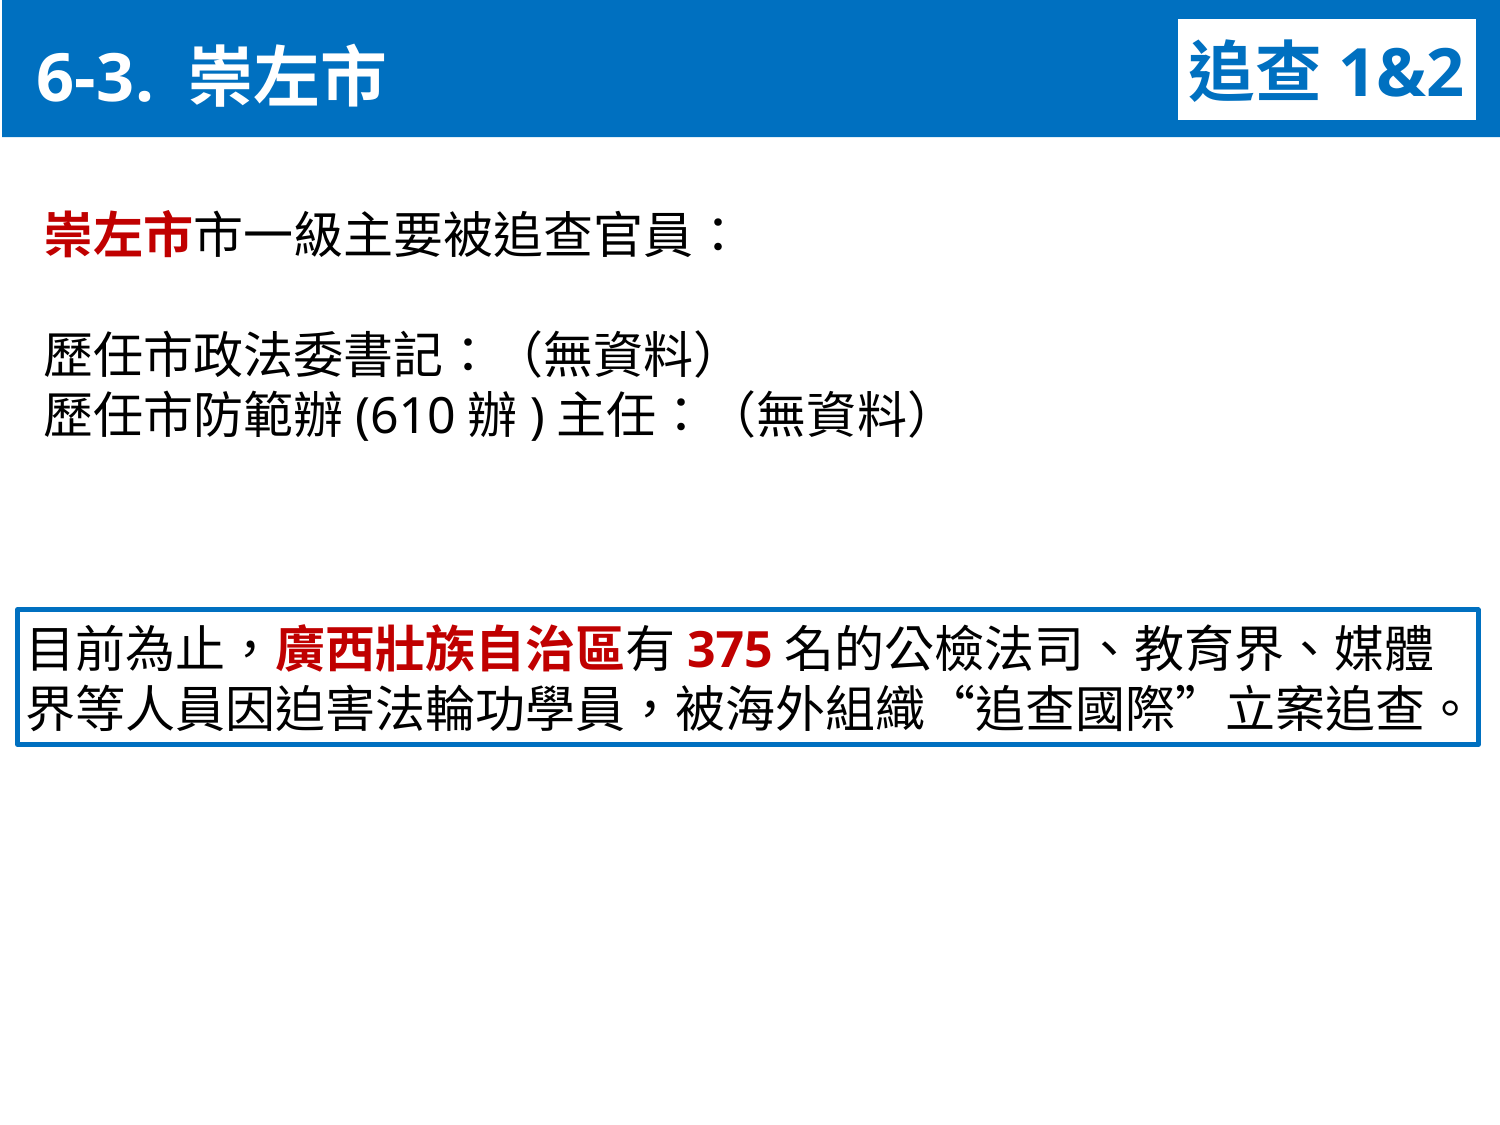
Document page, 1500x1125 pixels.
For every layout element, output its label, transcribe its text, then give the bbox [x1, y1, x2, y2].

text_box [1, 0, 1500, 138]
text_box 目前為止，廣西壯族自治區有375名的公檢法司、教育界、媒體界等人員因迫害法輪功學員，被海外組織“追查國際”立案追查。 [17, 609, 1479, 745]
text_box 崇左市市一級主要被追查官員： 歷任市政法委書記：（無資料） 歷任市防範辦(610辦)主任：（無資料） [28, 196, 1420, 451]
